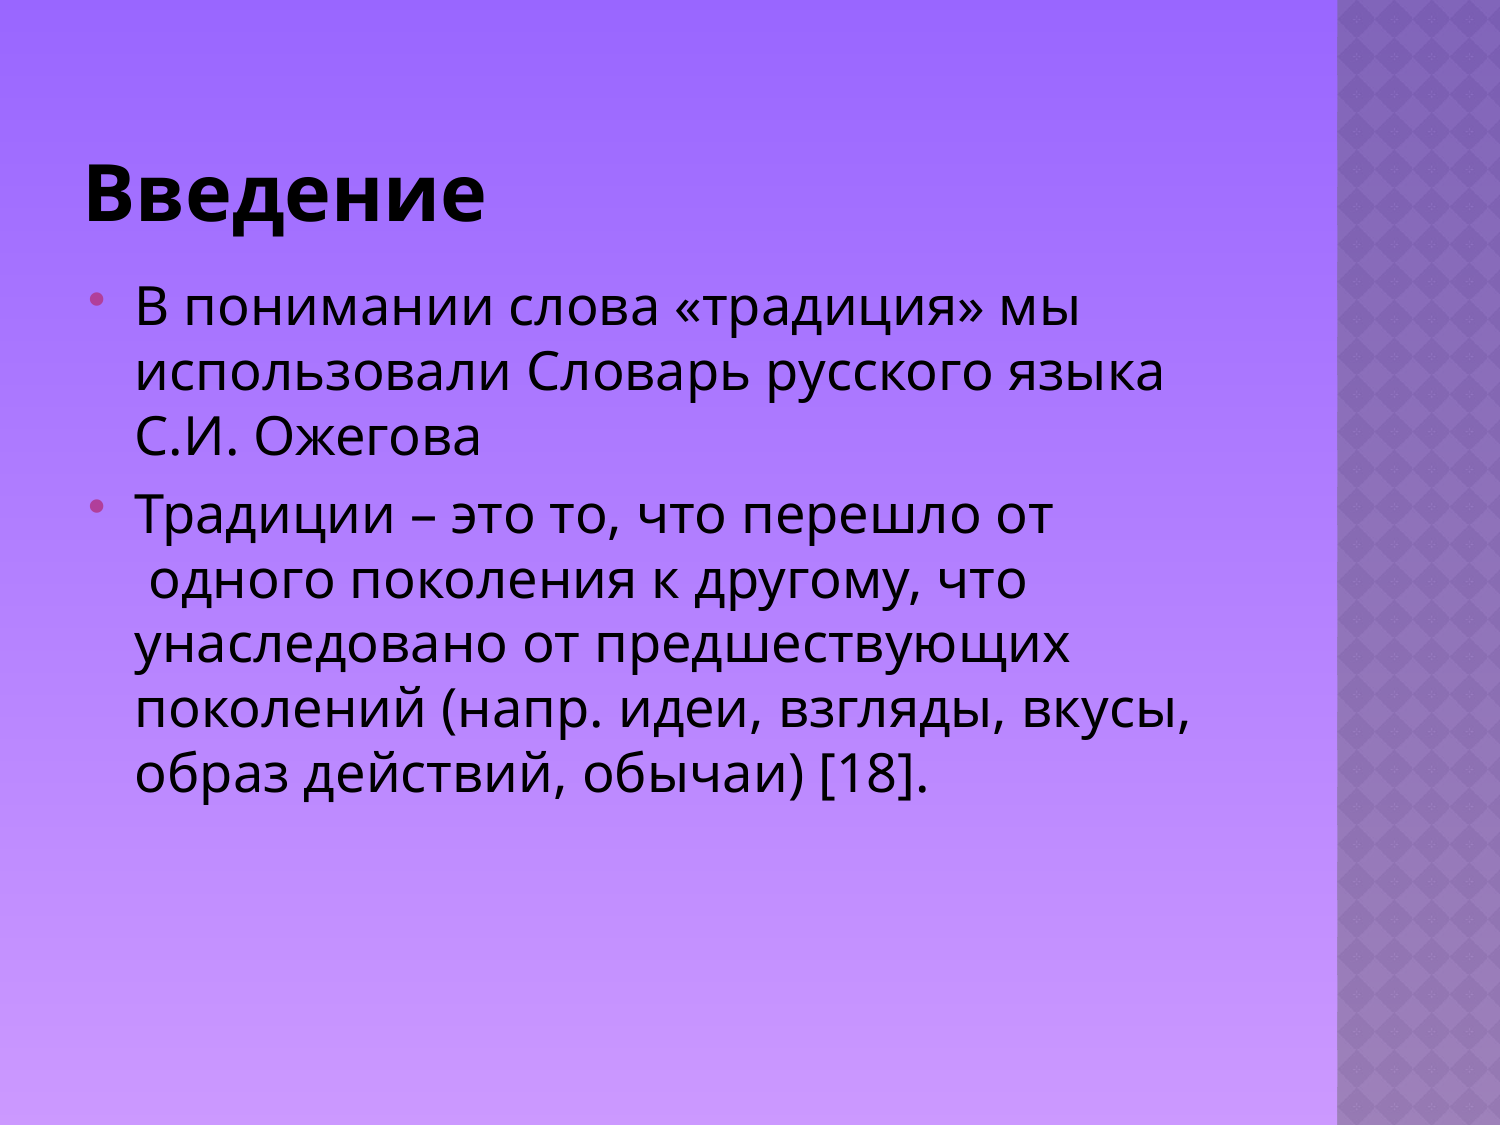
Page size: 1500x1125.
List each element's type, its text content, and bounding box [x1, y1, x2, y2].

list В понимании слова «традиция» мы использовали Словарь русского языка С.И. Ожегова Традиции – это то, что перешло от одного поколения к другому, что унаследовано от предшествующих поколений (напр. идеи, взгляды, вкусы, образ действий, обычаи) [18]. [74, 263, 1263, 1060]
title Введение [75, 50, 1263, 238]
